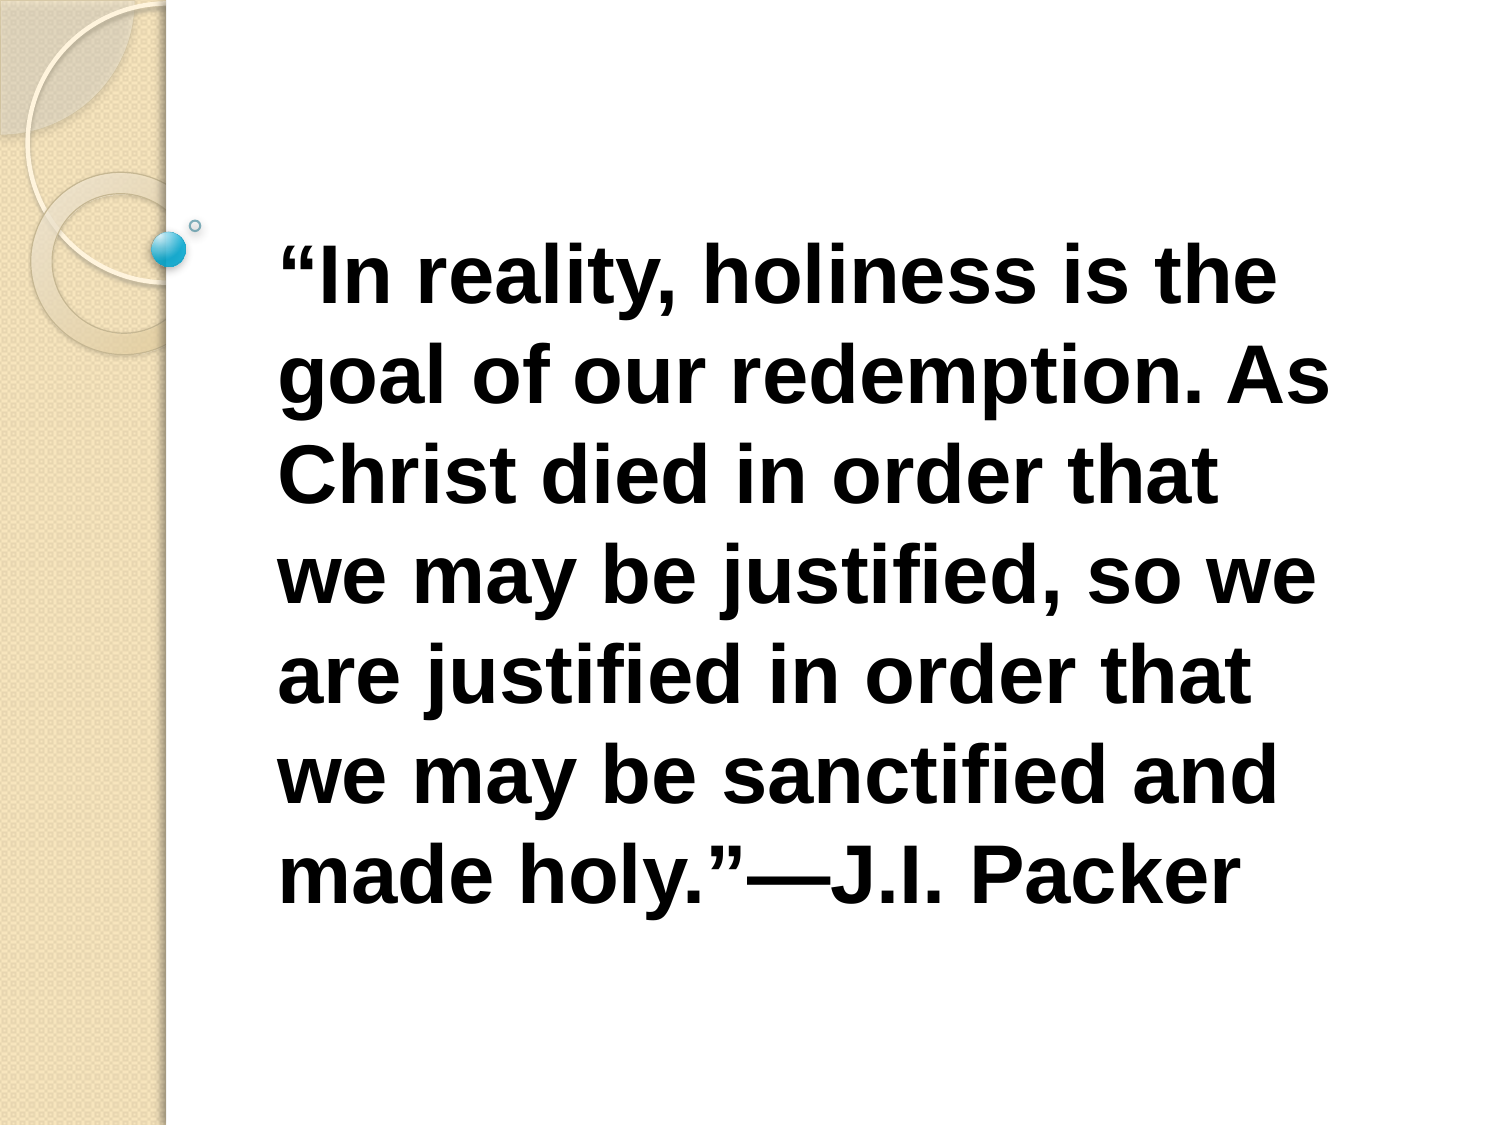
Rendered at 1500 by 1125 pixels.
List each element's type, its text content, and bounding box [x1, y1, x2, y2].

text_box “In reality, holiness is the goal of our redemption. As Christ died in order that we may be justified, so we are justified in order that we may be sanctified and made holy.”—J.I. Packer [262, 212, 1363, 928]
